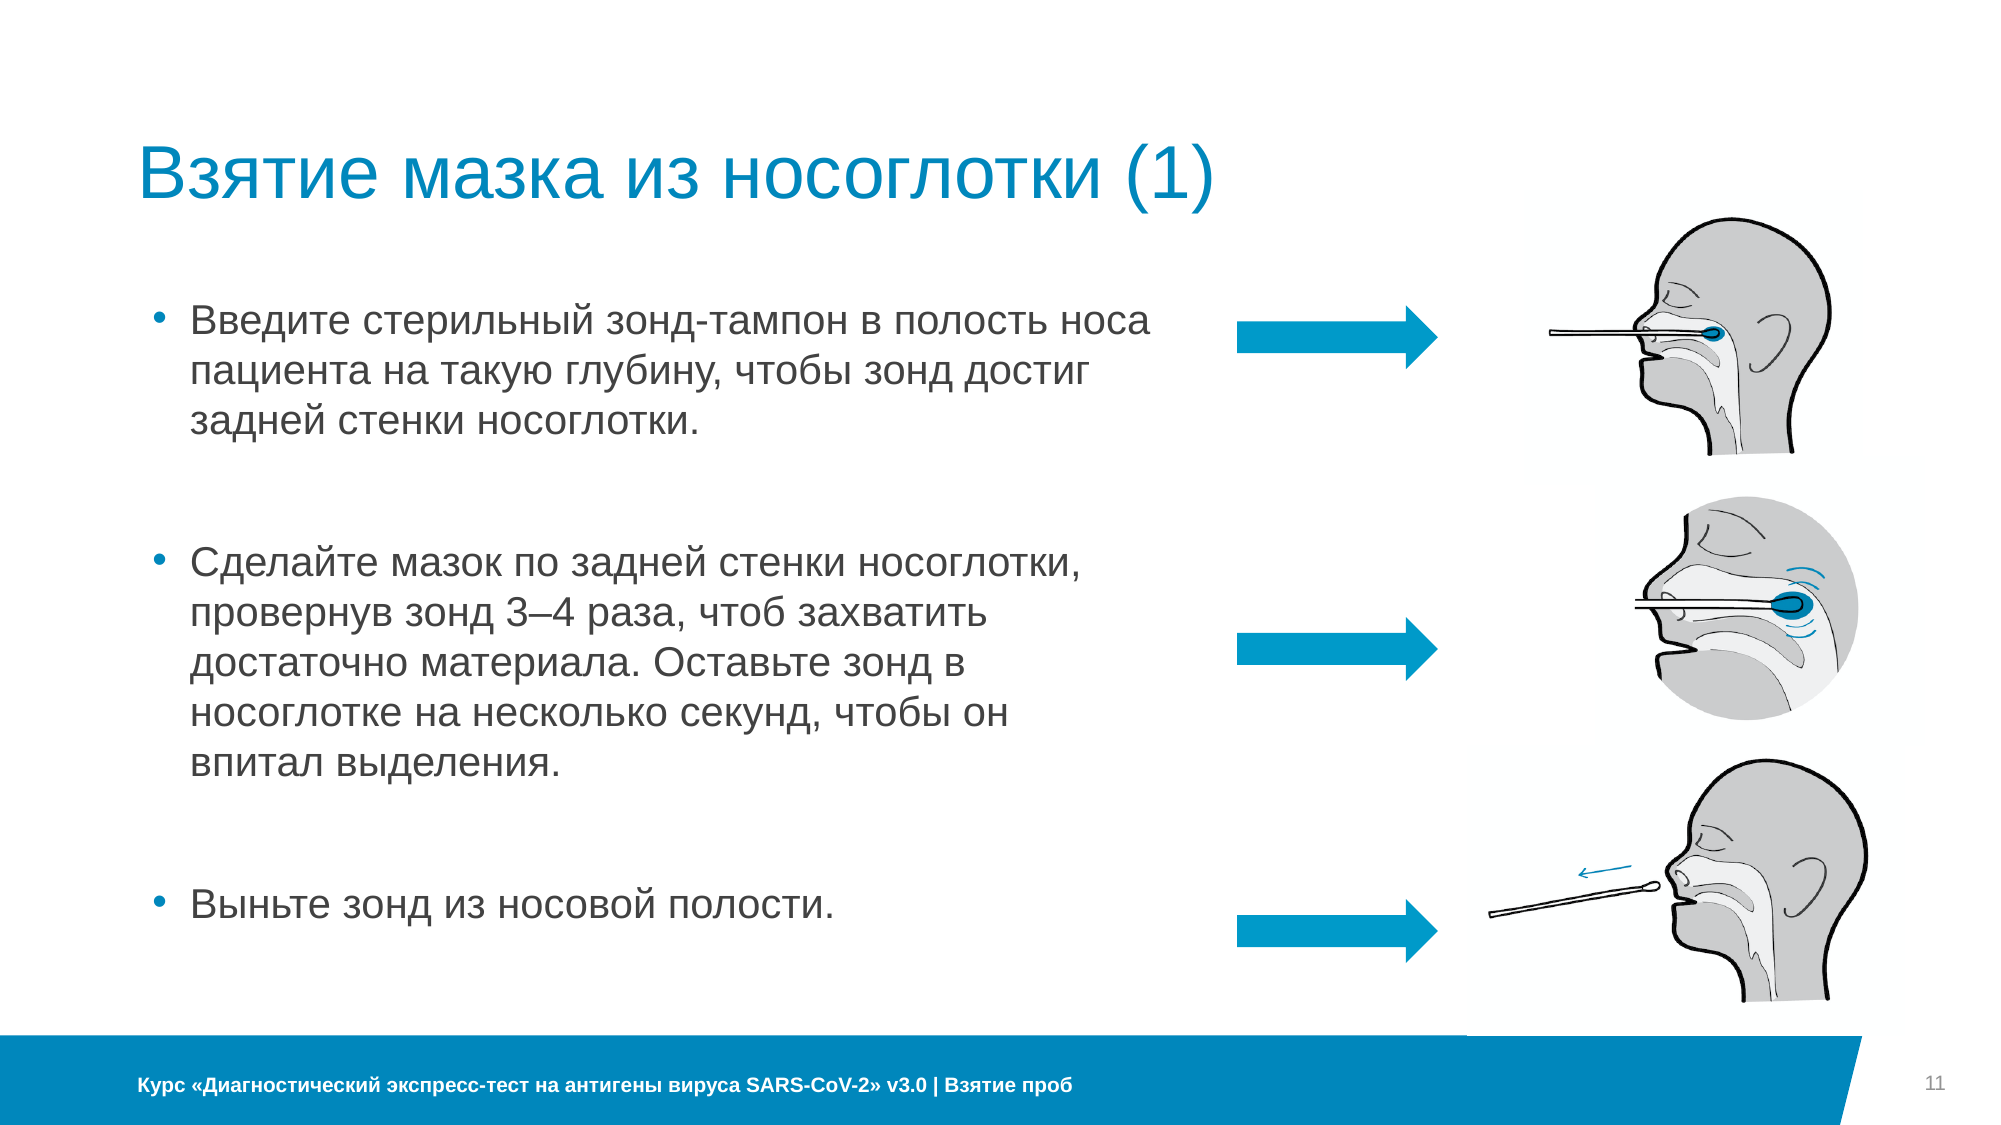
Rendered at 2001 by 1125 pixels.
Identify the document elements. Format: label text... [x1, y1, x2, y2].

picture [1467, 190, 1925, 1036]
text_box [1237, 899, 1438, 964]
slide_number 11 [1862, 1035, 1947, 1125]
list Введите стерильный зонд-тампон в полость носа пациента на такую глубину, чтобы зонд достиг задней стенки носоглотки. Сделайте мазок по задней стенки носоглотки, провернув зонд 3–4 раза, чтоб захватить достаточно материала. Оставьте зонд в носоглотке на несколько секунд, чтобы он впитал выделения. Выньте зонд из носовой полости. [137, 284, 1167, 1036]
title Взятие мазка из носоглотки (1) [137, 59, 1863, 215]
text_box [1237, 617, 1438, 681]
footer Курс «Диагностический экспресс-тест на антигены вируса SARS-CoV-2» v3.0 | Взятие проб [137, 1042, 1338, 1125]
text_box [1237, 305, 1438, 370]
